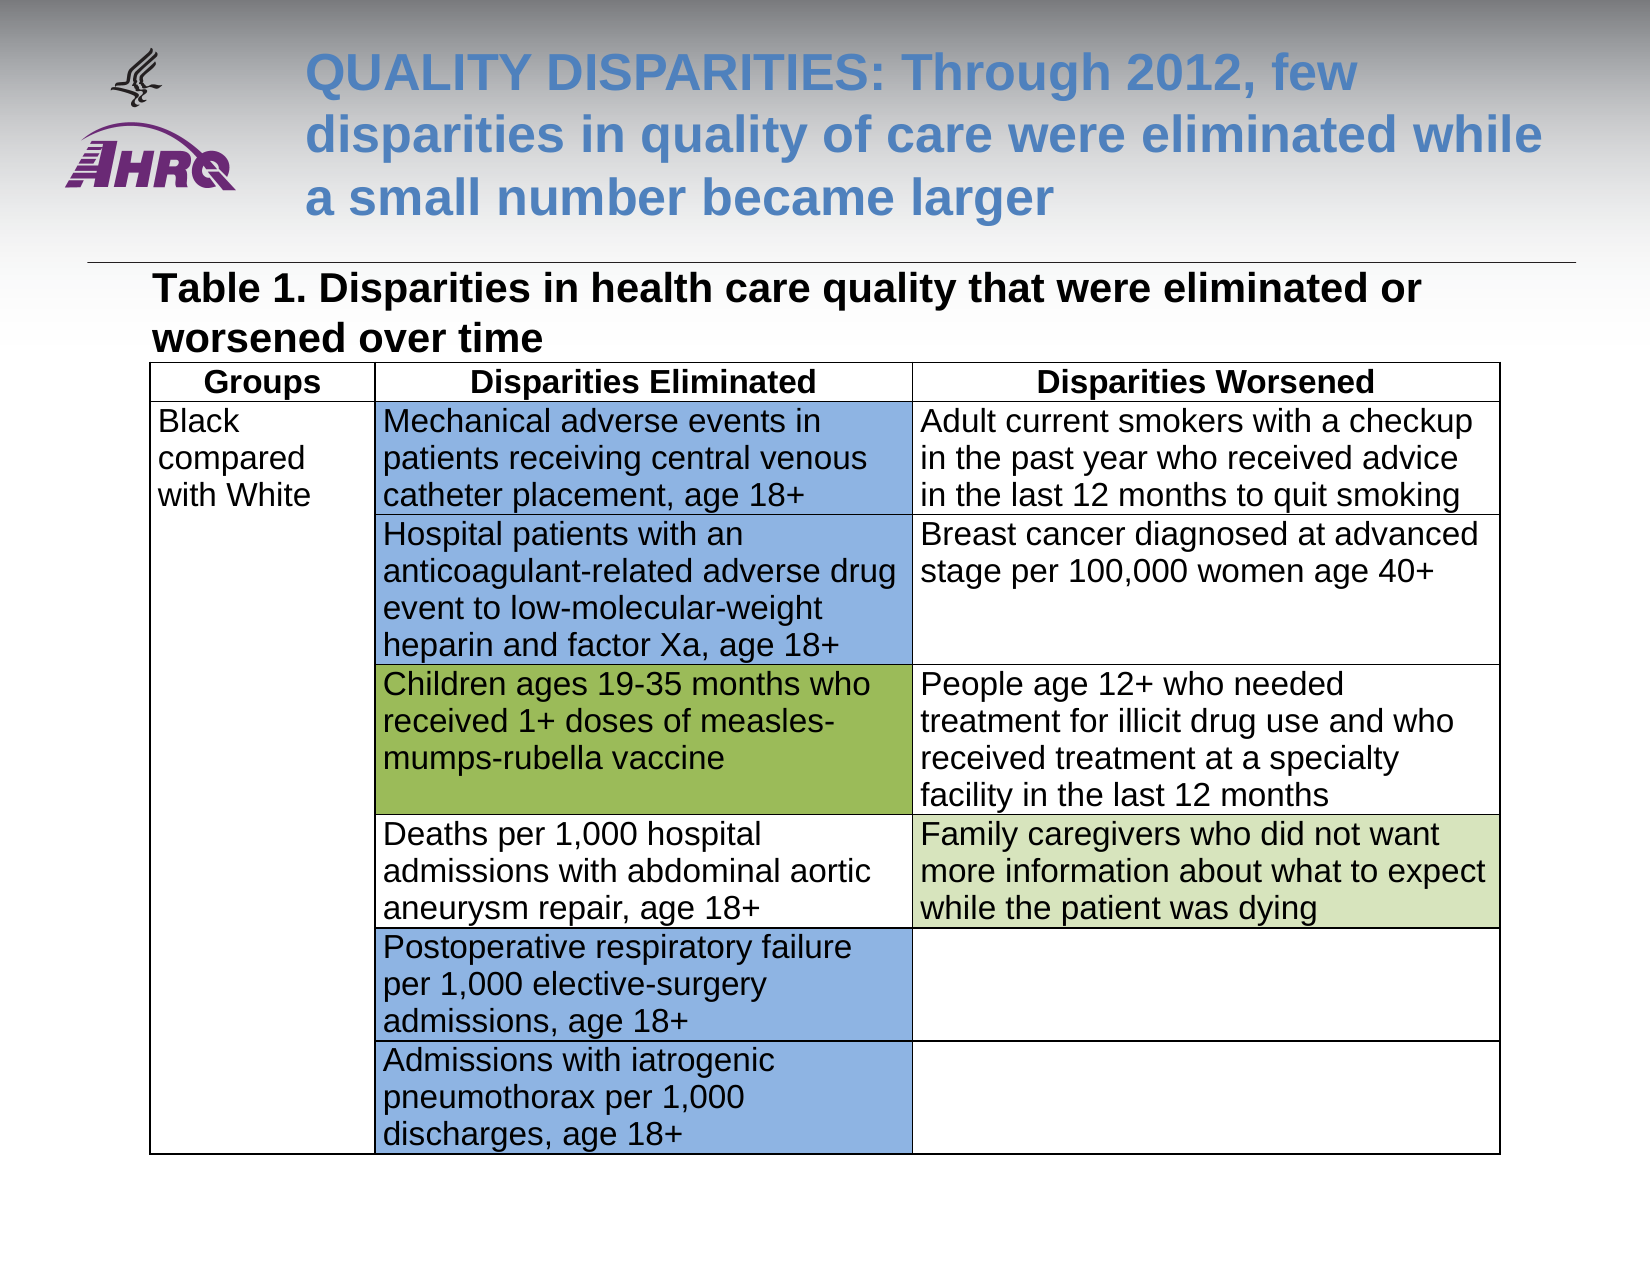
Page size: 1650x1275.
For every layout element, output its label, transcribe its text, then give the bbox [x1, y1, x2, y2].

table_cell Hospital patients with an anticoagulant-related adverse drug event to low-molecular-weight heparin and factor Xa, age 18+ [376, 515, 912, 664]
table_cell Deaths per 1,000 hospital admissions with abdominal aortic aneurysm repair, age 18+ [376, 815, 912, 927]
table_header Groups [151, 363, 374, 401]
table_cell Admissions with iatrogenic pneumothorax per 1,000 discharges, age 18+ [376, 1042, 912, 1153]
table_cell Family caregivers who did not want more information about what to expect while the patient was dying [913, 815, 1499, 927]
table_cell Black compared with White [151, 402, 374, 1153]
table_header Disparities Eliminated [376, 363, 912, 401]
table_cell Adult current smokers with a checkup in the past year who received advice in the last 12 months to quit smoking [913, 402, 1499, 514]
table_cell Postoperative respiratory failure per 1,000 elective-surgery admissions, age 18+ [376, 929, 912, 1040]
text_box Table 1. Disparities in health care quality that were eliminated or worsened over time [150, 237, 1450, 362]
table_cell Children ages 19-35 months who received 1+ doses of measles-mumps-rubella vaccine [376, 665, 912, 814]
table_cell People age 12+ who needed treatment for illicit drug use and who received treatment at a specialty facility in the last 12 months [913, 665, 1499, 814]
table_cell [913, 1042, 1499, 1153]
table_header Disparities Worsened [913, 363, 1499, 401]
table_cell Breast cancer diagnosed at advanced stage per 100,000 women age 40+ [913, 515, 1499, 664]
table_cell [913, 929, 1499, 1040]
table_cell Mechanical adverse events in patients receiving central venous catheter placement, age 18+ [376, 402, 912, 514]
title QUALITY DISPARITIES: Through 2012, few disparities in quality of care were eliminated while a small number became larger [288, 51, 1568, 213]
picture [0, 0, 1650, 1275]
